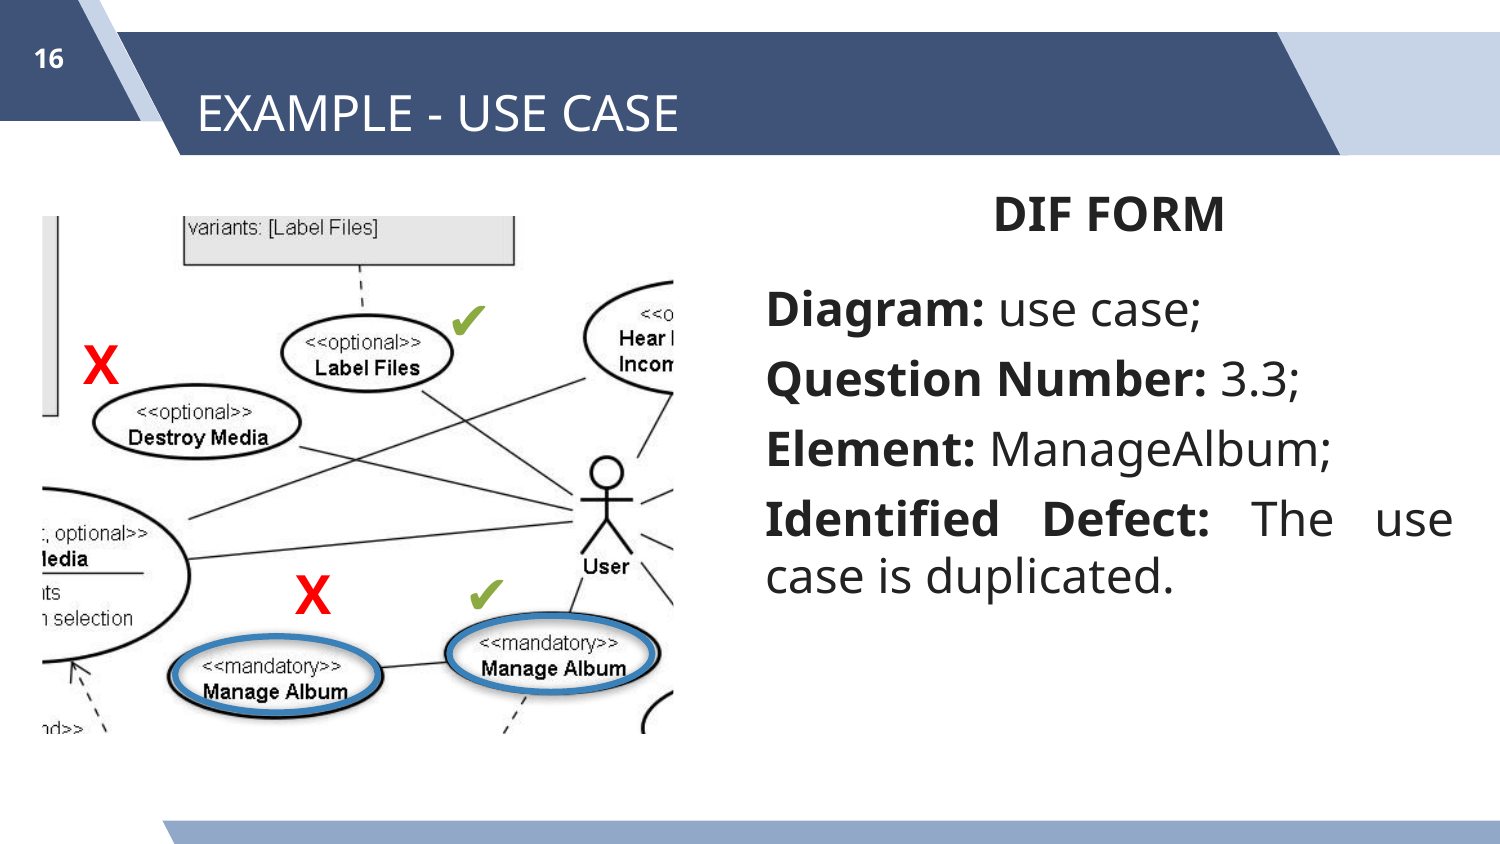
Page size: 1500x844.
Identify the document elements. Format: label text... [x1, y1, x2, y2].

title EXAMPLE - USE CASE [181, 45, 1285, 169]
list DIF FORM Diagram: use case; Question Number: 3.3; Element: ManageAlbum; Identified Defect: The use case is duplicated. [750, 168, 1470, 749]
slide_number ‹#› [0, 0, 98, 121]
picture [42, 215, 674, 734]
